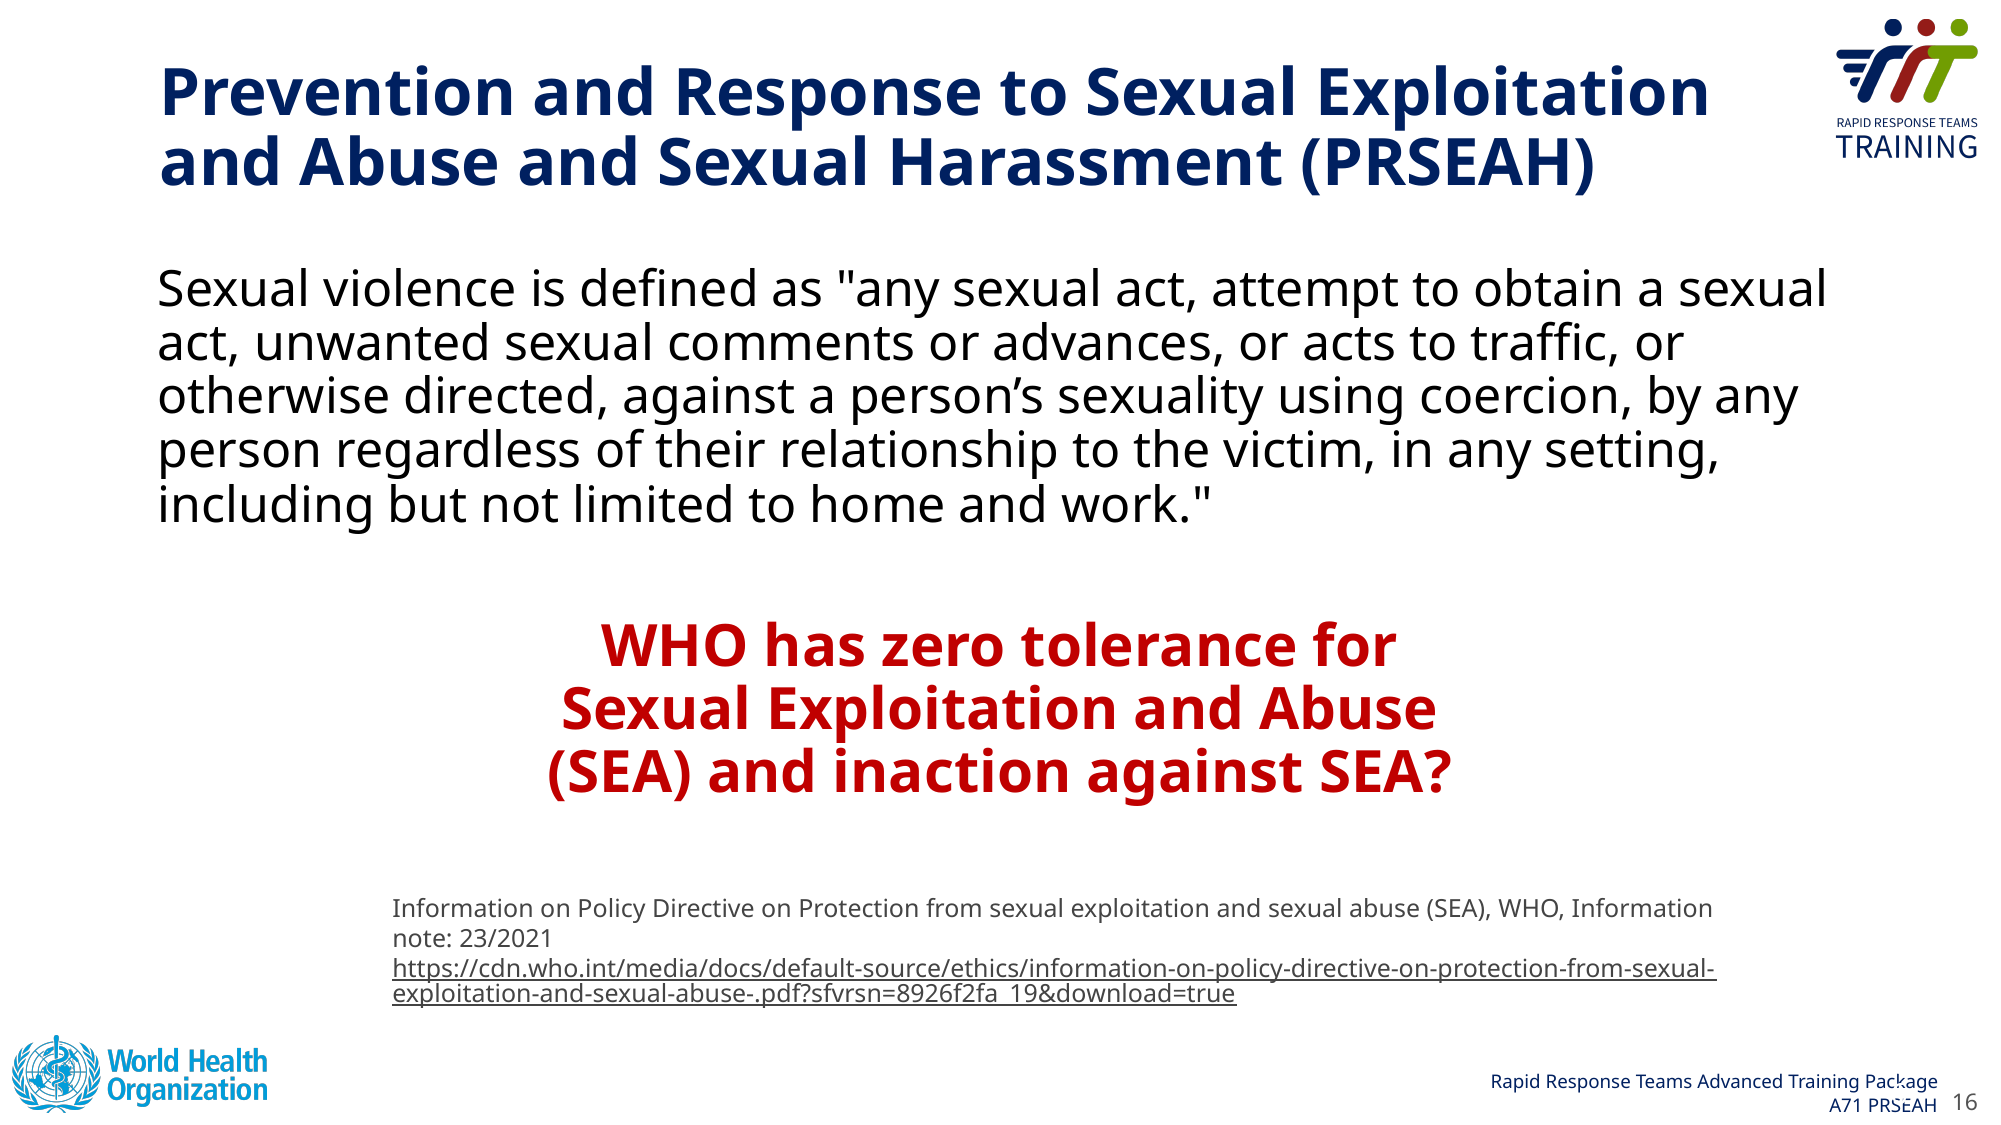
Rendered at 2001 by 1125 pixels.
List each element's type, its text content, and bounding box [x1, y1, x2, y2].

text_box Information on Policy Directive on Protection from sexual exploitation and sexual abuse (SEA), WHO, Information note: 23/2021​ https://cdn.who.int/media/docs/default-source/ethics/information-on-policy-directive-on-protection-from-sexual-exploitation-and-sexual-abuse-.pdf?sfvrsn=8926f2fa_19&download=true [384, 885, 1732, 1024]
picture [12, 1083, 48, 1113]
list Sexual violence is defined as "any sexual act, attempt to obtain a sexual act, unwanted sexual comments or advances, or acts to traffic, or otherwise directed, against a person’s sexuality using coercion, by any person regardless of their relationship to the victim, in any setting, including but not limited to home and work." [151, 256, 1864, 992]
picture [12, 1035, 267, 1113]
slide_number 16 [1882, 1037, 1930, 1092]
picture [58, 1050, 64, 1058]
title Prevention and Response to Sexual Exploitation and Abuse and Sexual Harassment (PRSEAH) [151, 45, 1749, 213]
picture [1835, 19, 1978, 167]
text_box WHO has zero tolerance for Sexual Exploitation and Abuse (SEA) and inaction against SEA? [510, 610, 1489, 811]
